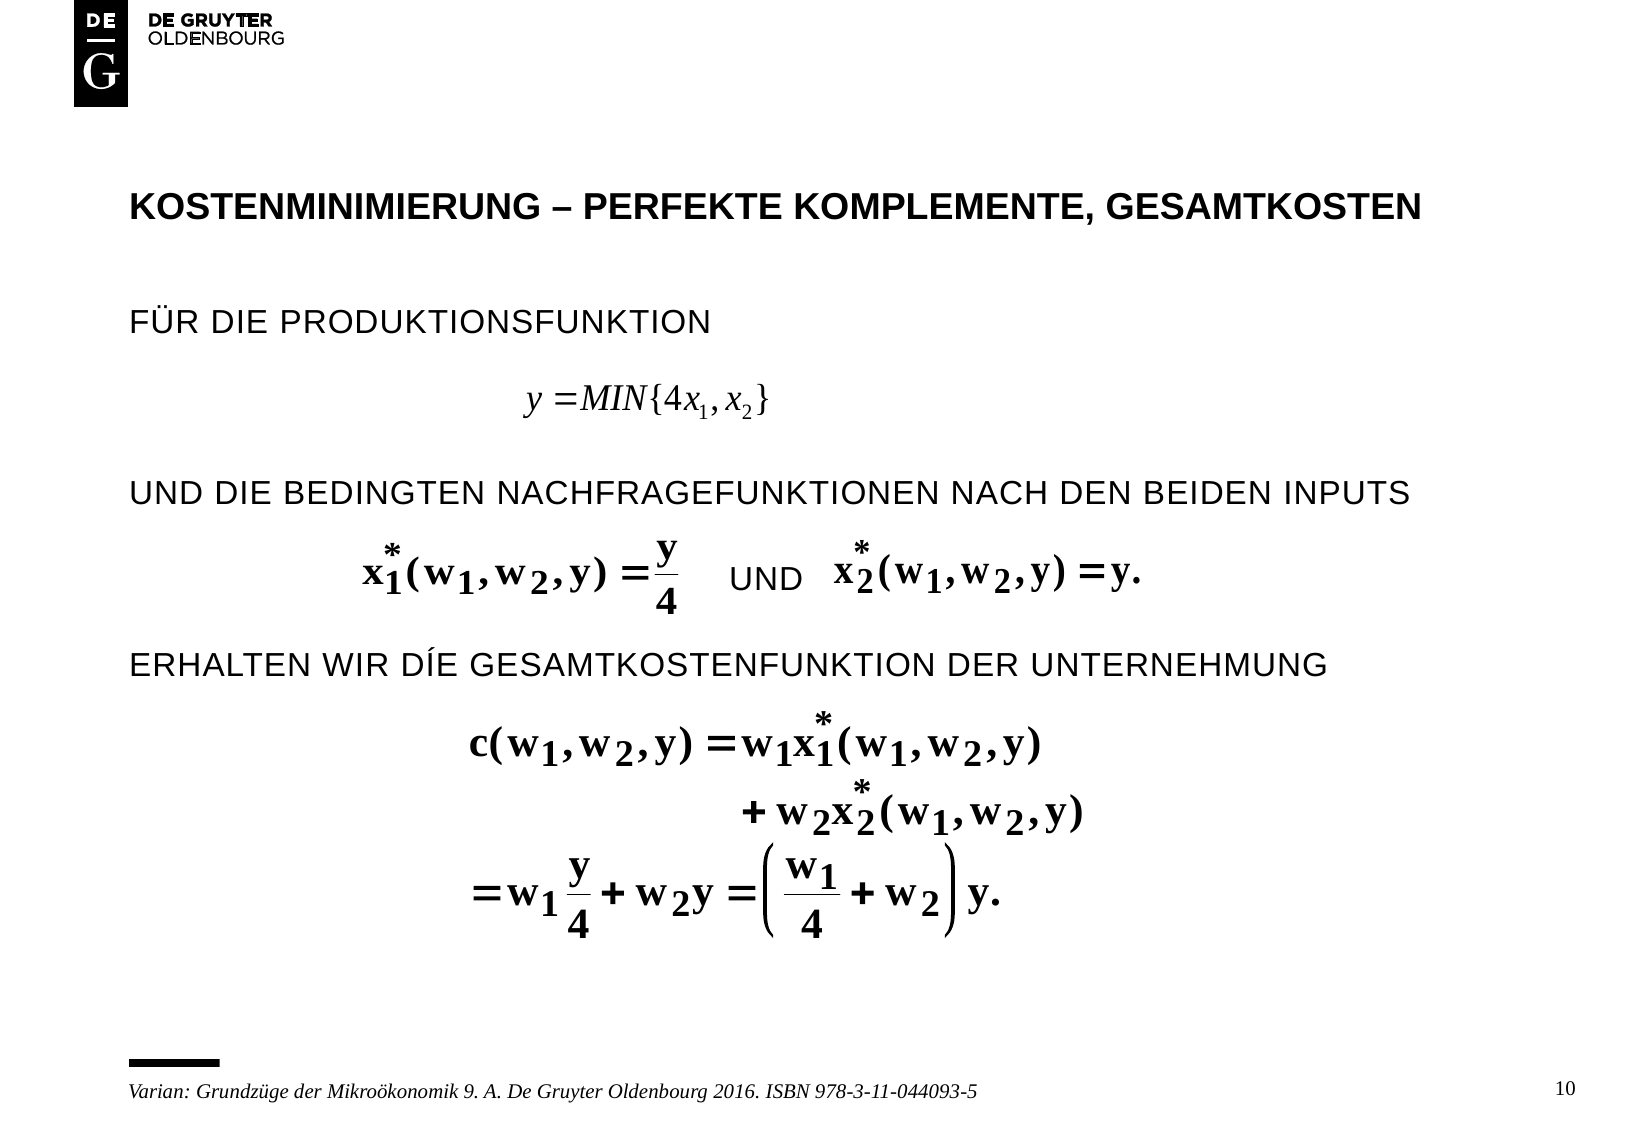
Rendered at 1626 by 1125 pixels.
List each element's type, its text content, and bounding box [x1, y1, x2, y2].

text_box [517, 372, 777, 427]
title Kostenminimierung – perfekte komplemente, gesamtkosten [129, 182, 1556, 265]
slide_number 10 [1554, 1074, 1614, 1104]
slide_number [128, 1077, 1539, 1108]
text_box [360, 525, 681, 618]
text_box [832, 532, 1142, 596]
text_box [467, 703, 1085, 948]
list Für die produktionsfunktion Und die bedingten nachfragefunktionen nach den beiden inputs und Erhalten wir díe gesamtkostenfunktion der unternehmung [129, 299, 1556, 1018]
